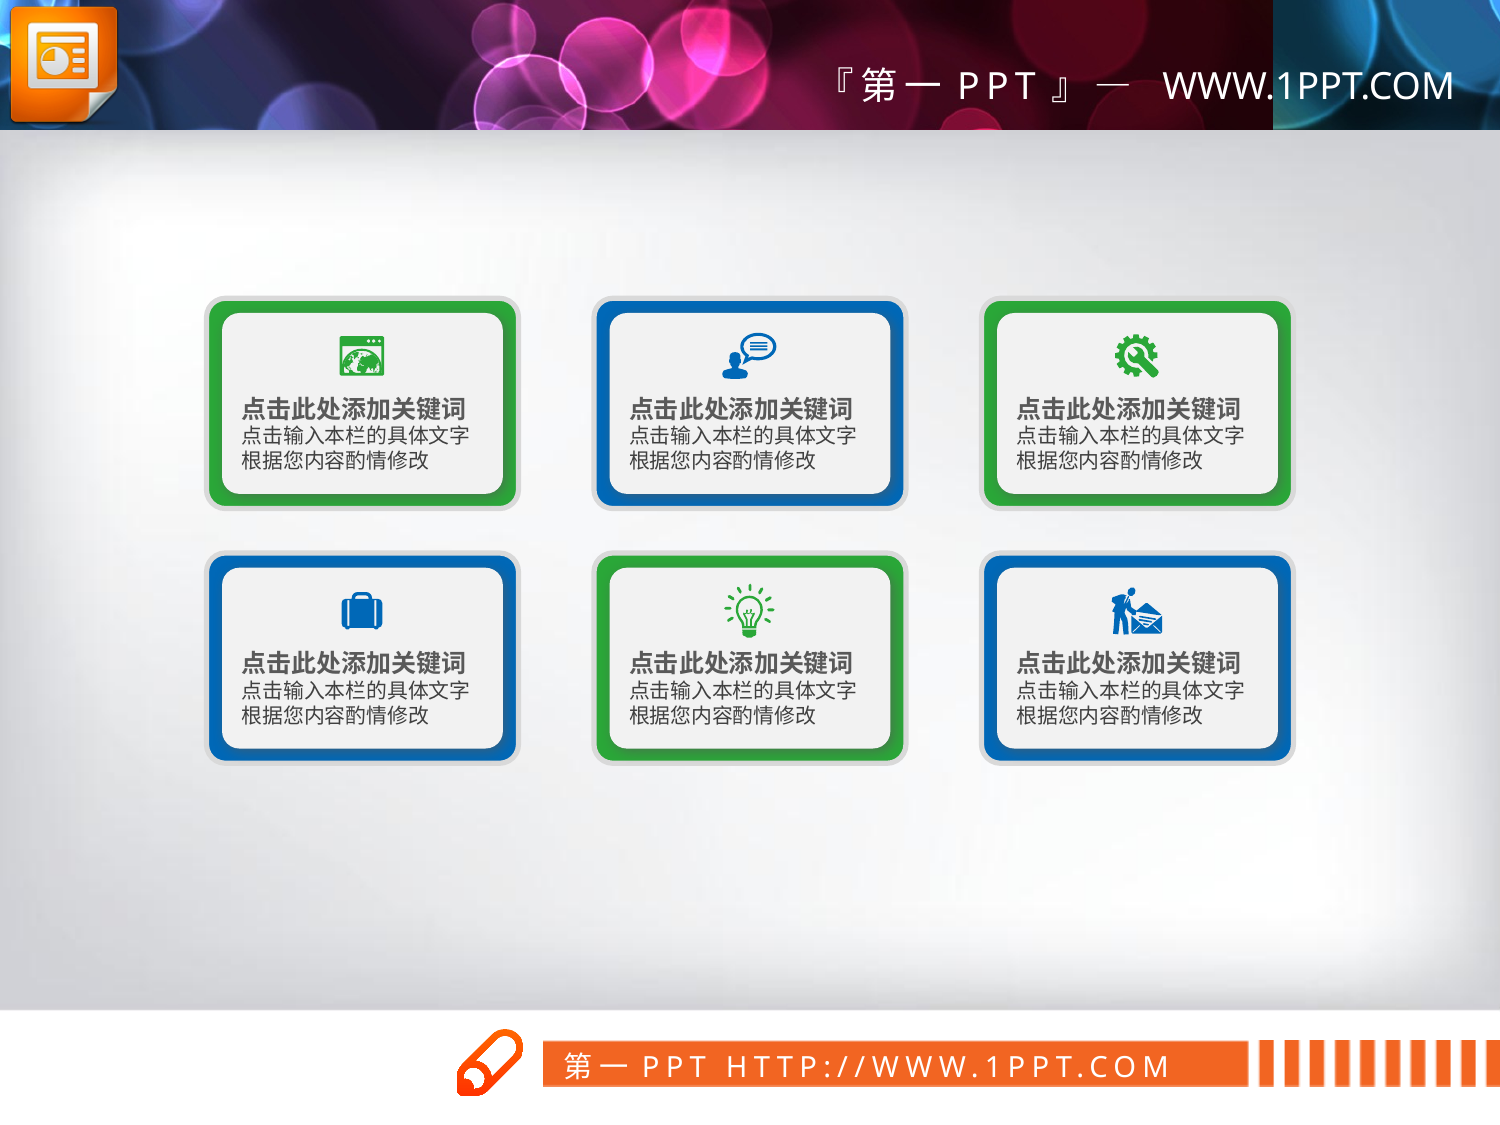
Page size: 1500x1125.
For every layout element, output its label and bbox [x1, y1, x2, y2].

text_box [206, 552, 519, 764]
text_box [723, 583, 775, 638]
text_box [206, 298, 519, 509]
picture [543, 1040, 1500, 1087]
picture [0, 0, 1500, 1012]
text_box [1114, 333, 1160, 378]
text_box [981, 552, 1294, 764]
text_box [593, 552, 907, 764]
text_box [1111, 586, 1163, 635]
text_box [339, 335, 385, 376]
text_box [593, 298, 907, 509]
text_box [722, 332, 777, 380]
text_box [981, 298, 1294, 509]
